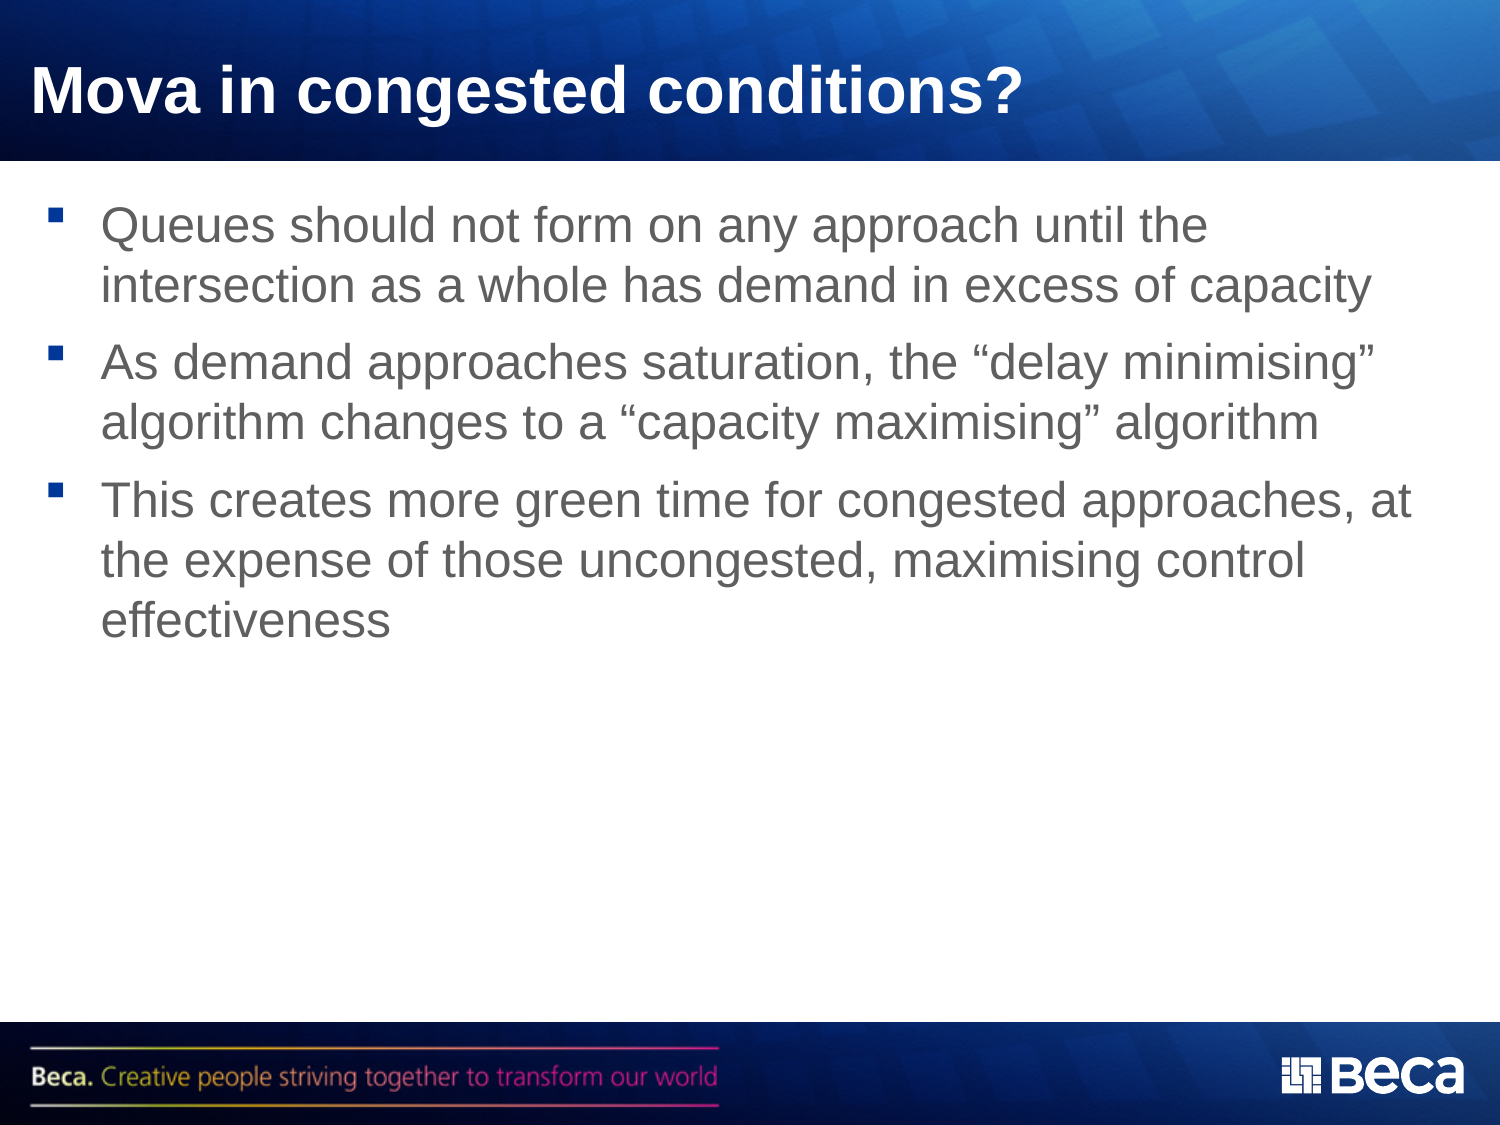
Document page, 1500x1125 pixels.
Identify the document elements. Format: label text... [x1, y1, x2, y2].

list Queues should not form on any approach until the intersection as a whole has demand in excess of capacity As demand approaches saturation, the “delay minimising” algorithm changes to a “capacity maximising” algorithm This creates more green time for congested approaches, at the expense of those uncongested, maximising control effectiveness [29, 184, 1471, 988]
picture [0, 0, 1500, 161]
picture [0, 1022, 1500, 1125]
title Mova in congested conditions? [30, 7, 1500, 149]
